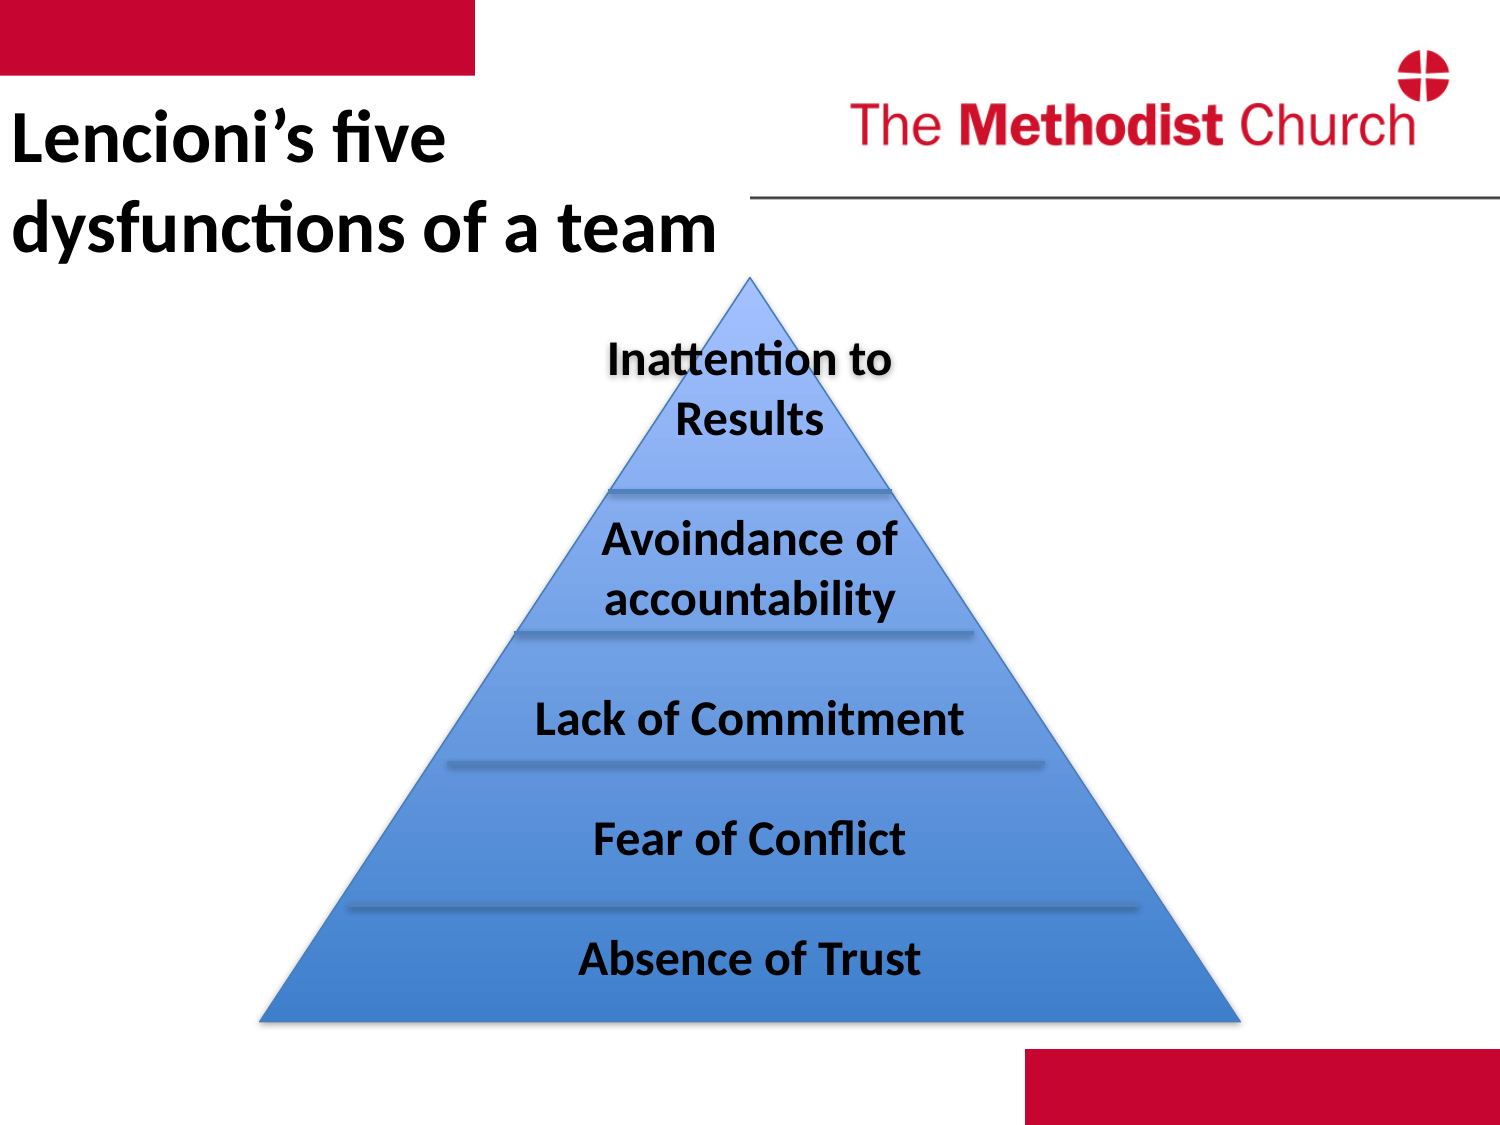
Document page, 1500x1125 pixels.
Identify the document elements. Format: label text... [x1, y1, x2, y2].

picture [750, 0, 1500, 216]
title Lencioni’s five dysfunctions of a team [0, 79, 1422, 243]
text_box Inattention to Results Avoindance of accountability Lack of Commitment Fear of Conflict Absence of Trust [610, 276, 890, 488]
text_box Inattention to Results Avoindance of accountability Lack of Commitment Fear of Conflict Absence of Trust [259, 497, 1241, 1023]
